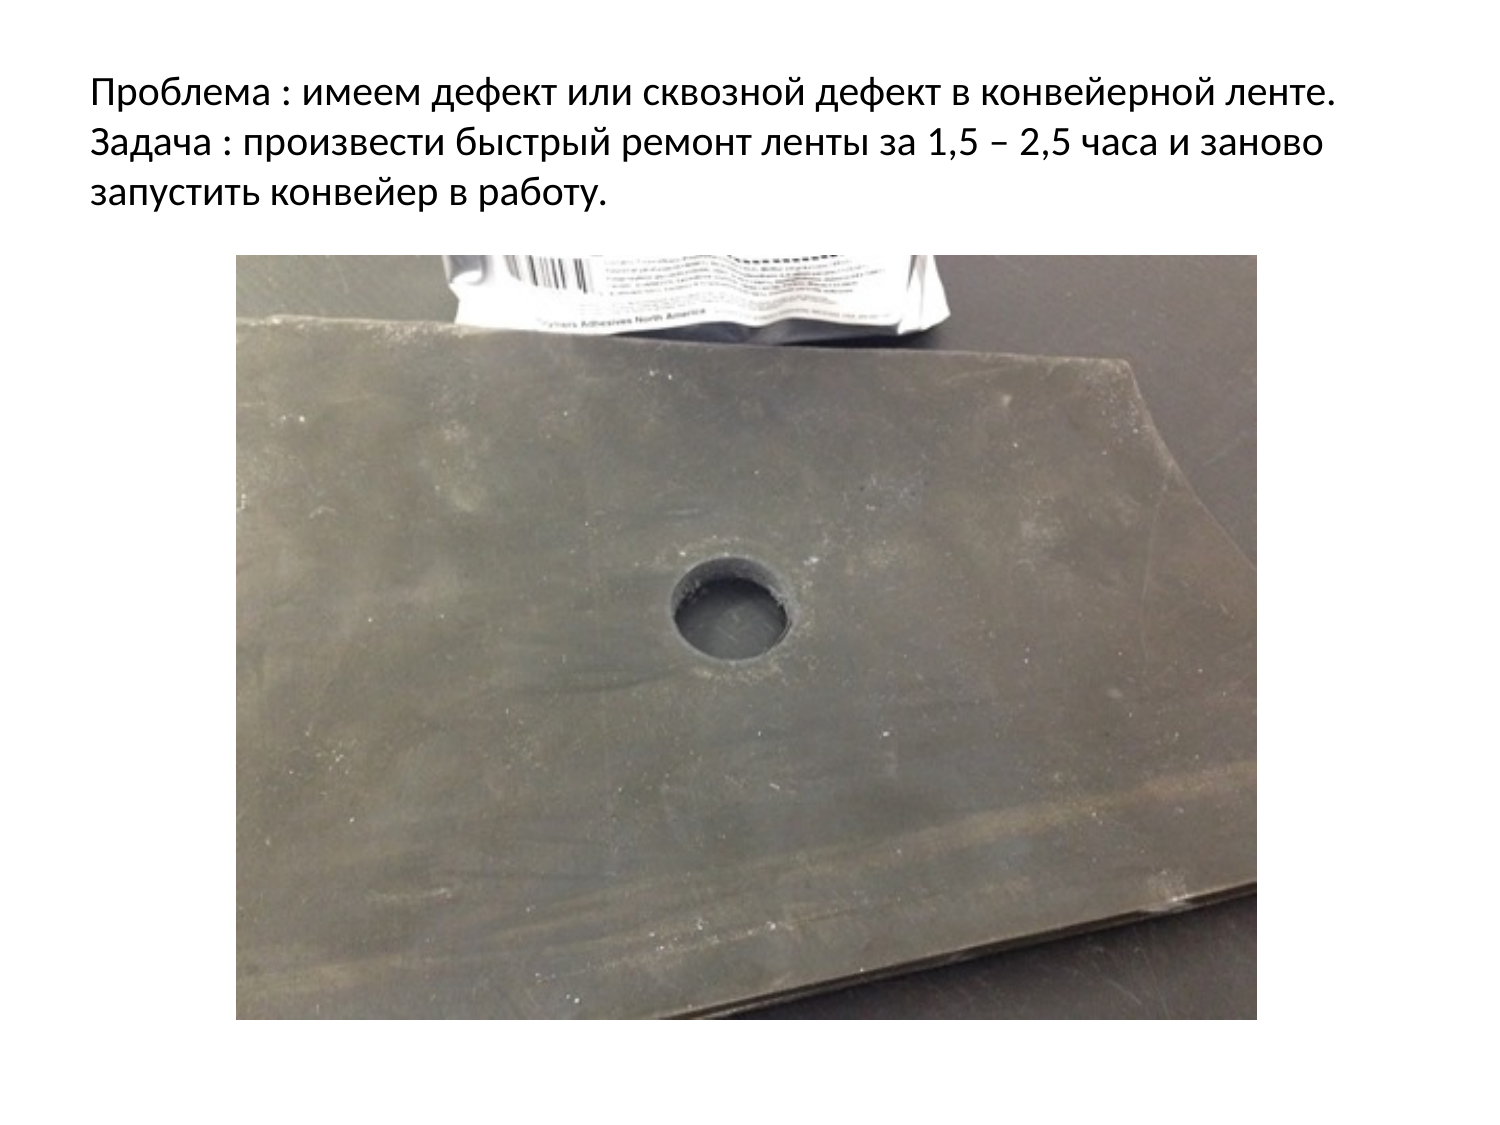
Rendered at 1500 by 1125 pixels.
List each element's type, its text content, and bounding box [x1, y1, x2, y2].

title Проблема : имеем дефект или сквозной дефект в конвейерной ленте. Задача : произвести быстрый ремонт ленты за 1,5 – 2,5 часа и заново запустить конвейер в работу. [75, 45, 1425, 233]
picture [235, 255, 1258, 1021]
